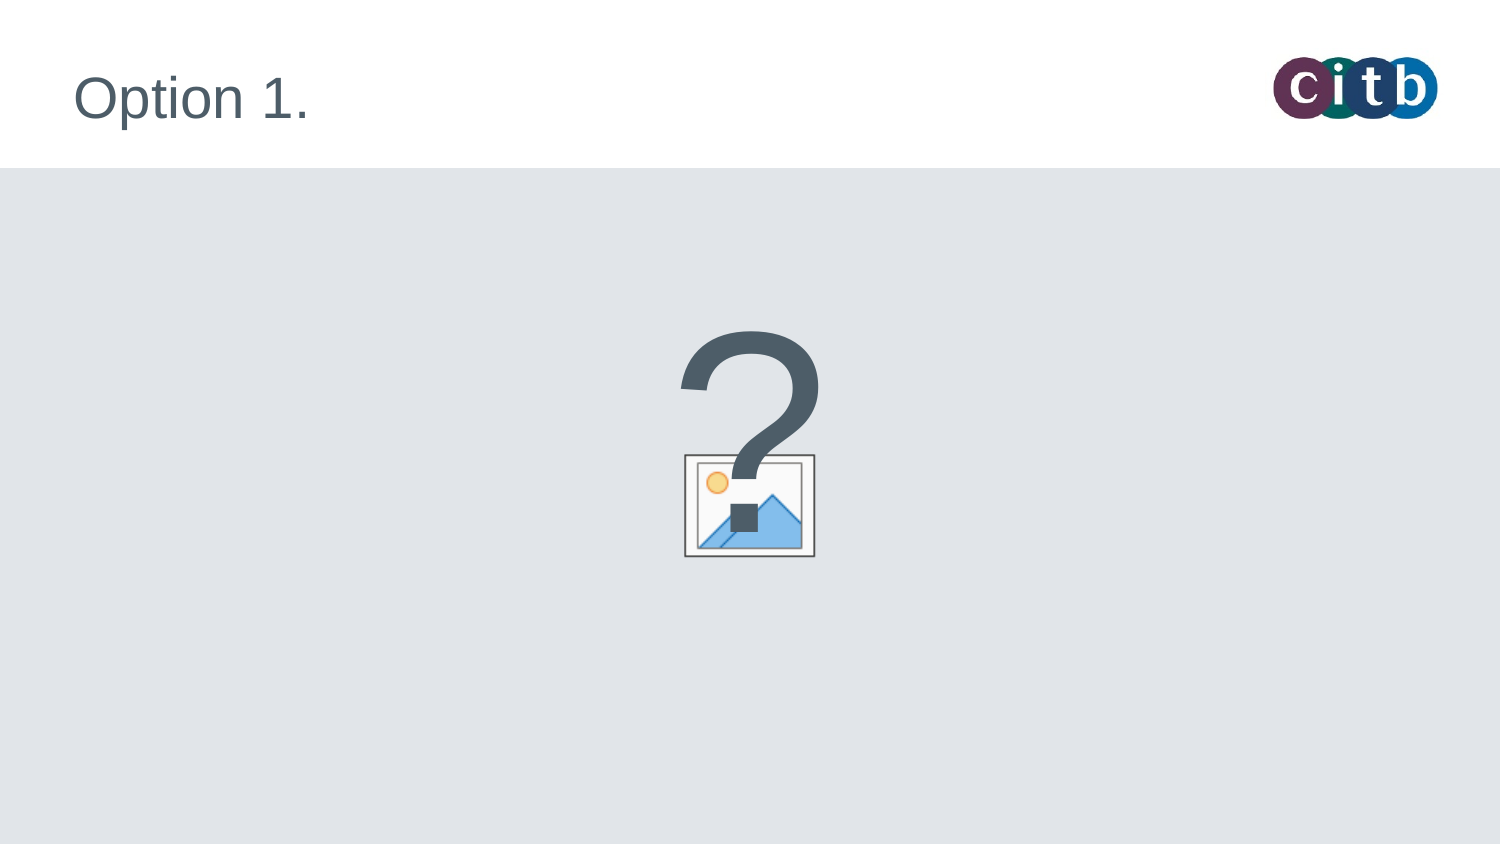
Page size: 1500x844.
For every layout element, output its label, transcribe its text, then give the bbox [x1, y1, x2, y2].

picture [0, 168, 1500, 844]
title Option 1. [59, 47, 1446, 130]
